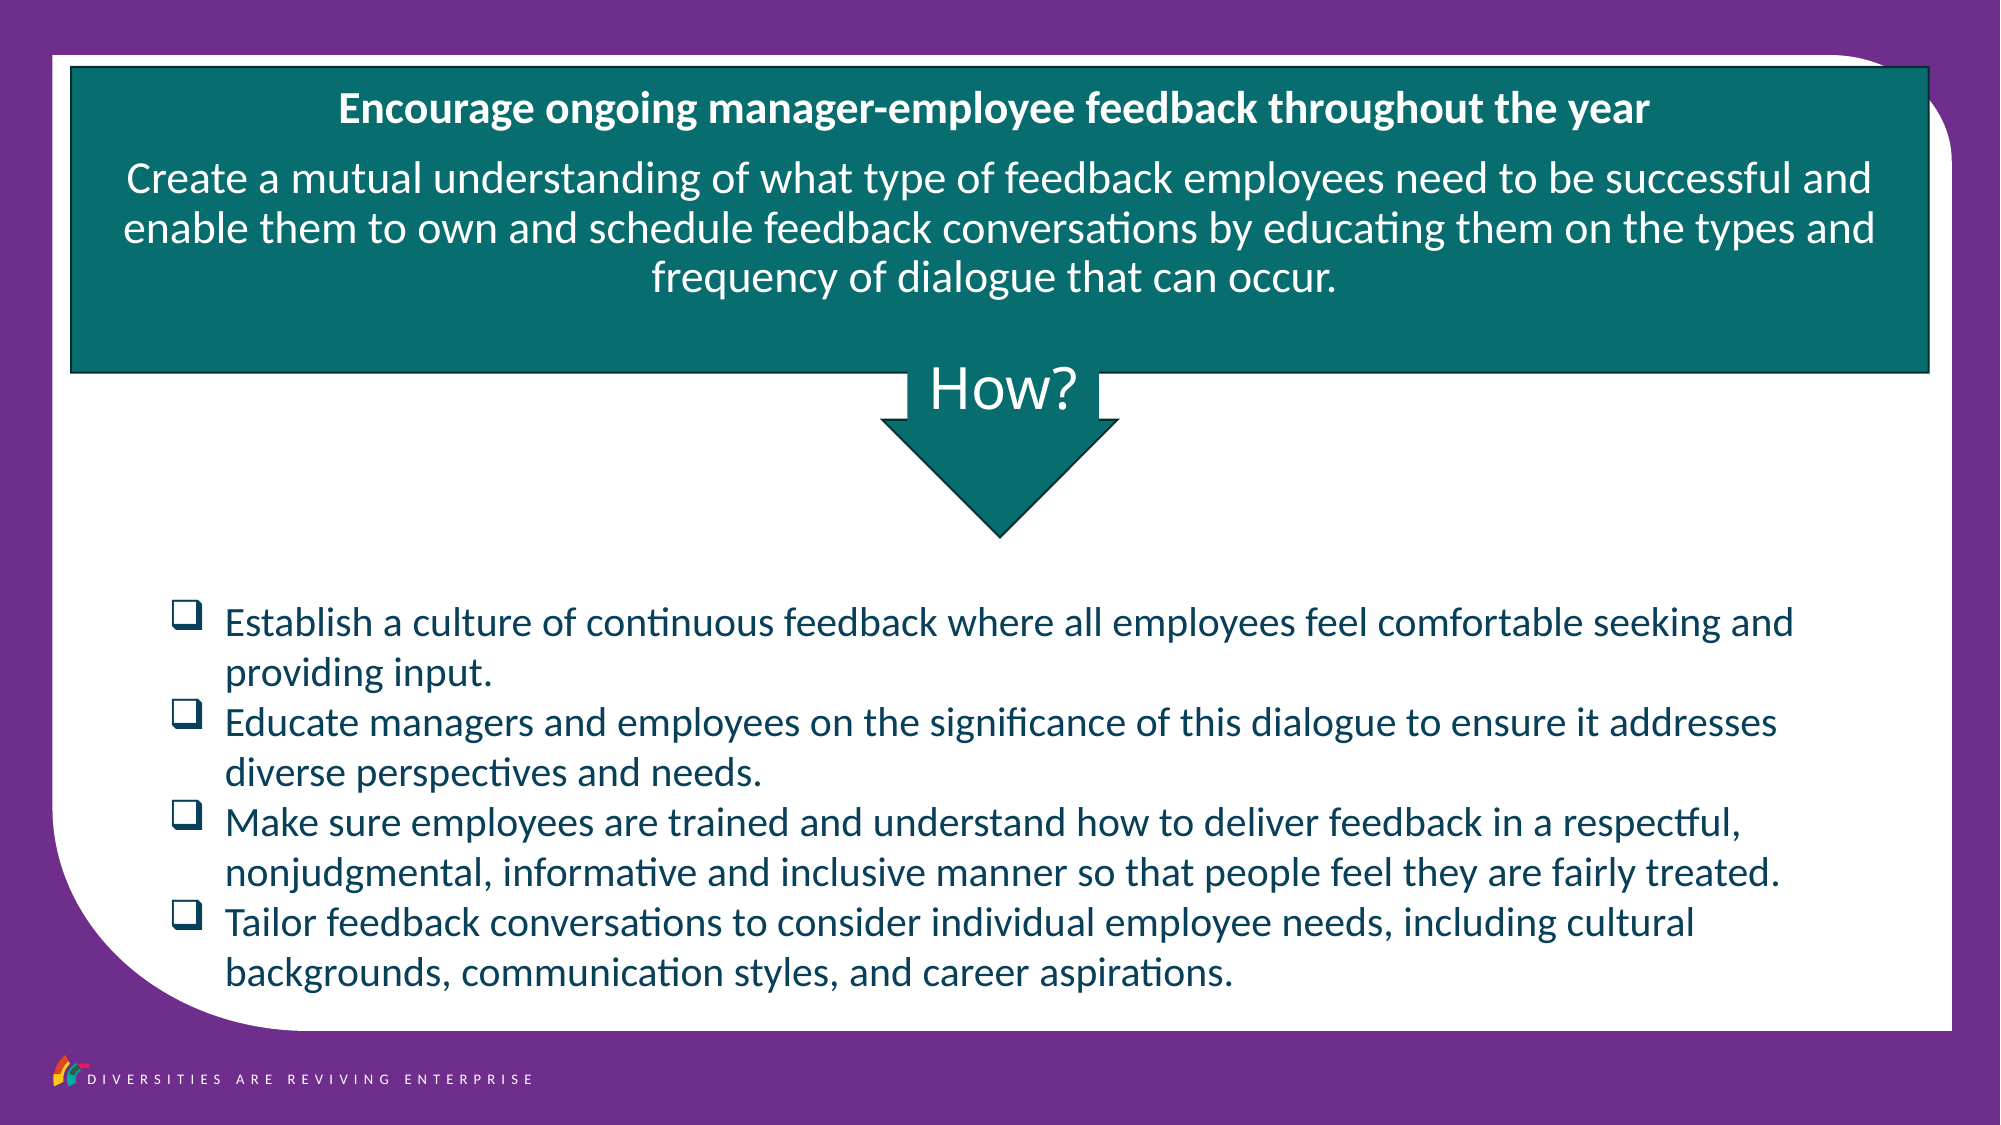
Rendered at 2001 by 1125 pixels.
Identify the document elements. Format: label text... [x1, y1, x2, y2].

text_box How? [907, 344, 1099, 429]
text_box [70, 65, 1930, 374]
list Encourage ongoing manager-employee feedback throughout the year Create a mutual understanding of what type of feedback employees need to be successful and enable them to own and schedule feedback conversations by educating them on the types and frequency of dialogue that can occur. [102, 76, 1898, 209]
text_box [879, 418, 1120, 539]
list Establish a culture of continuous feedback where all employees feel comfortable seeking and providing input. Educate managers and employees on the significance of this dialogue to ensure it addresses diverse perspectives and needs. Make sure employees are trained and understand how to deliver feedback in a respectful, nonjudgmental, informative and inclusive manner so that people feel they are fairly treated. Tailor feedback conversations to consider individual employee needs, including cultural backgrounds, communication styles, and career aspirations. [153, 587, 1887, 878]
